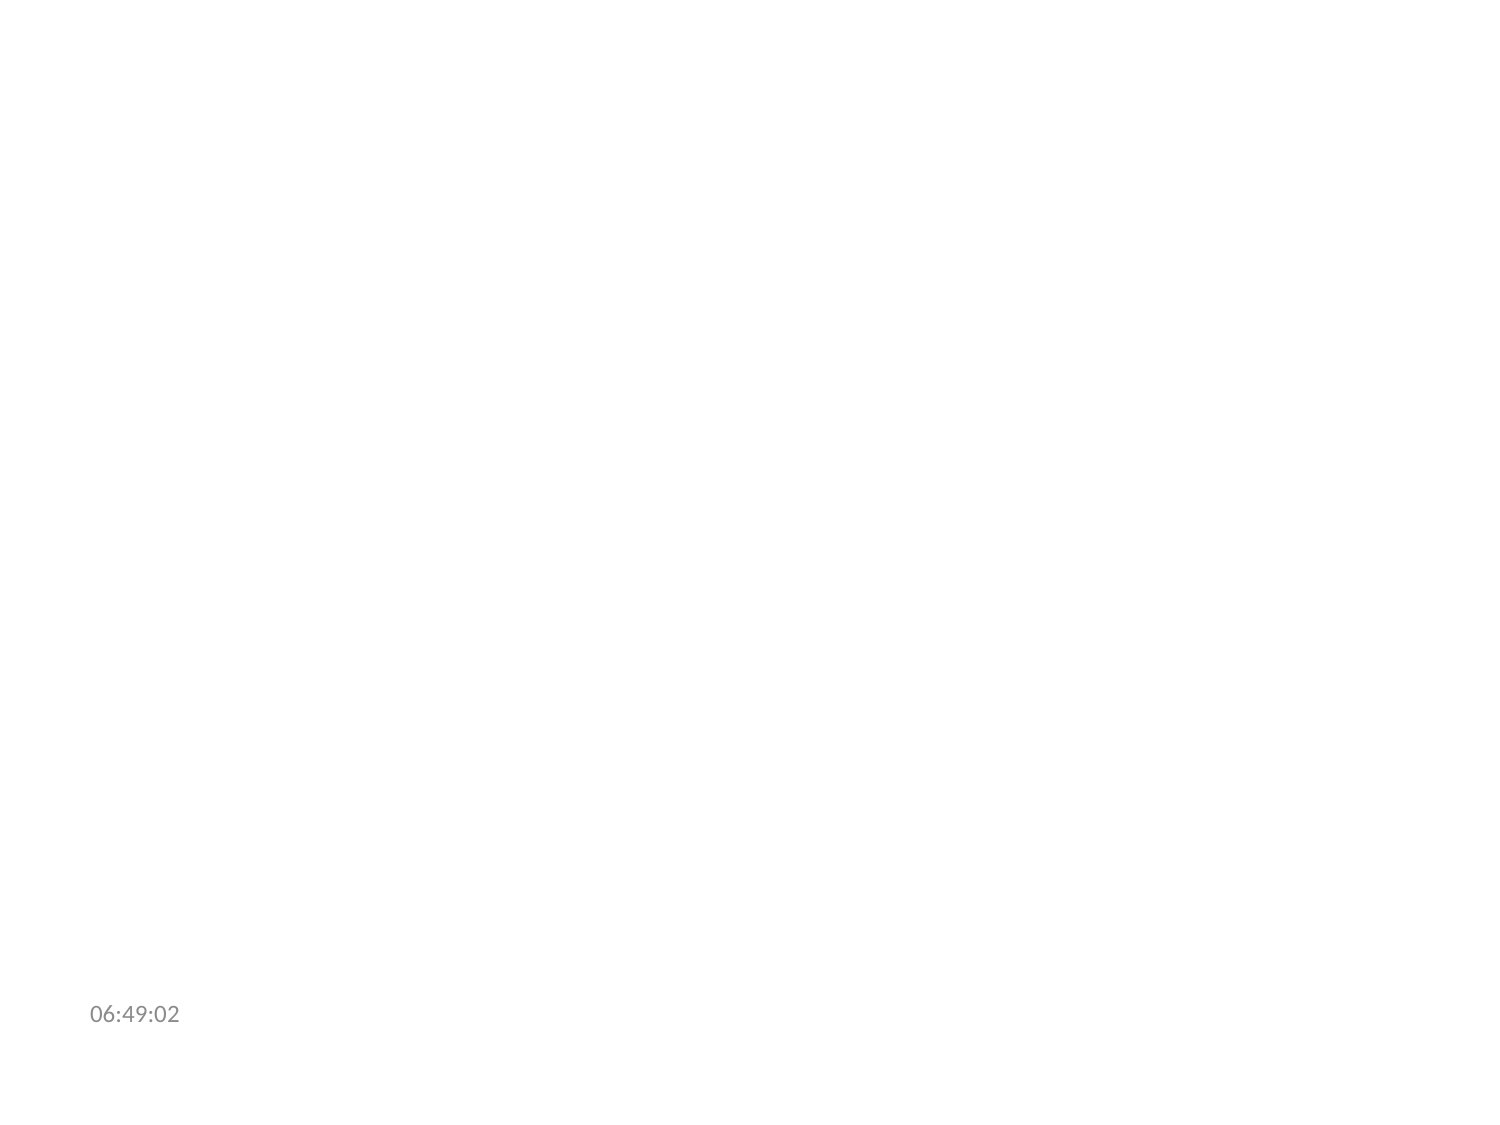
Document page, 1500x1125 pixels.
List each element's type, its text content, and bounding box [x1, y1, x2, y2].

text_box 15:35:09 [75, 982, 425, 1043]
